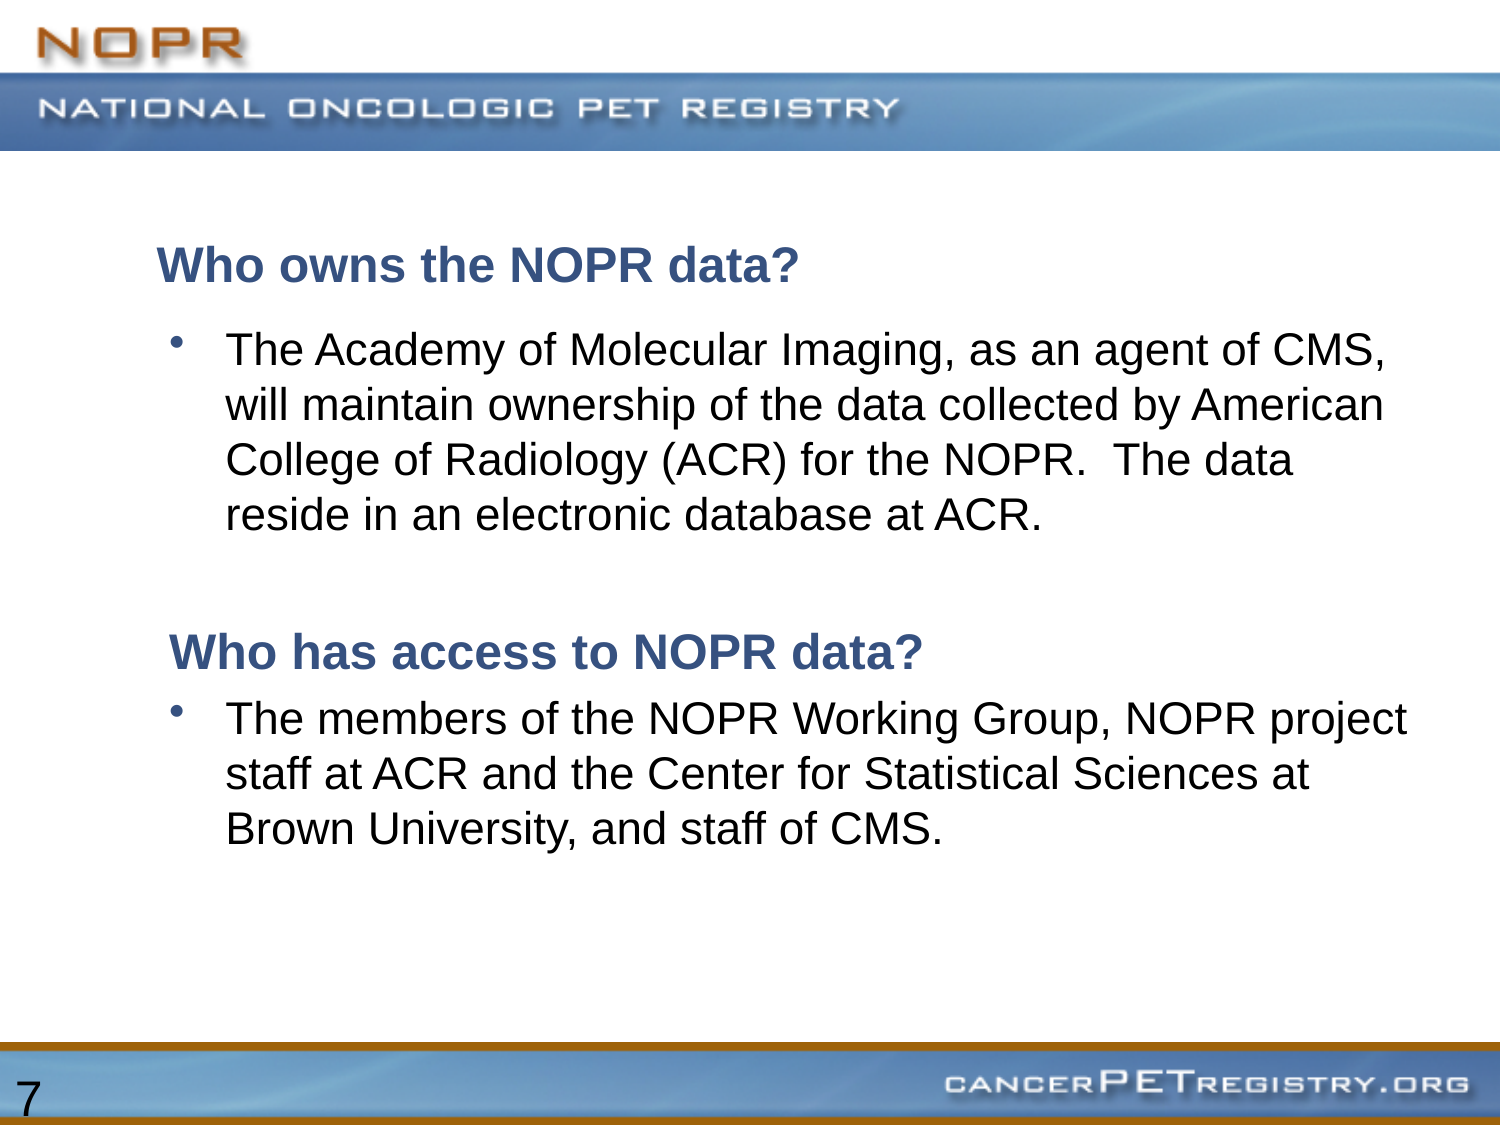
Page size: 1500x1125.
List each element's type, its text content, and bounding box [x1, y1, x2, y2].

title Who owns the NOPR data? [141, 212, 1363, 313]
picture [0, 24, 1500, 151]
picture [0, 1042, 1500, 1125]
slide_number 7 [0, 1059, 350, 1125]
list The Academy of Molecular Imaging, as an agent of CMS, will maintain ownership of the data collected by American College of Radiology (ACR) for the NOPR. The data reside in an electronic database at ACR. Who has access to NOPR data? The members of the NOPR Working Group, NOPR project staff at ACR and the Center for Statistical Sciences at Brown University, and staff of CMS. [153, 312, 1442, 938]
